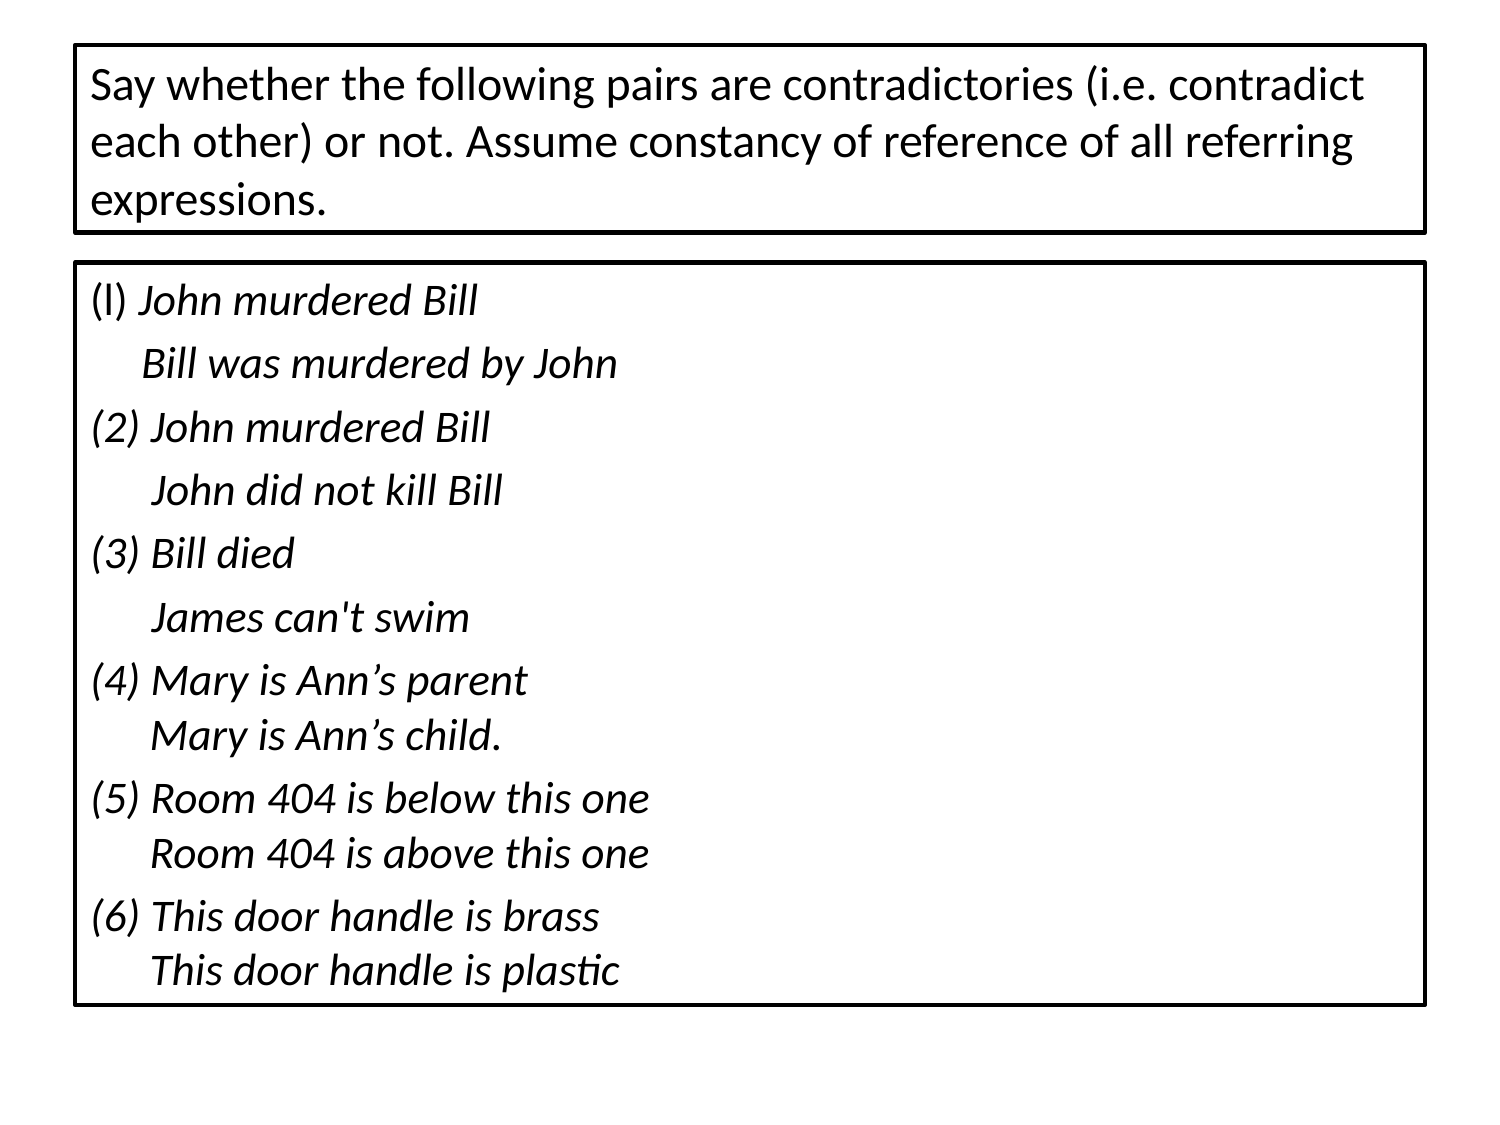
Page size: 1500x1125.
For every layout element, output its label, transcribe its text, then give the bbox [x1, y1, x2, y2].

list (l) John murdered Bill Bill was murdered by John (2) John murdered Bill John did not kill Bill (3) Bill died James can't swim (4) Mary is Ann’s parent Mary is Ann’s child. (5) Room 404 is below this one Room 404 is above this one (6) This door handle is brass This door handle is plastic [73, 260, 1427, 1007]
title Say whether the following pairs are contradictories (i.e. contradict each other) or not. Assume constancy of reference of all referring expressions. [73, 43, 1427, 235]
